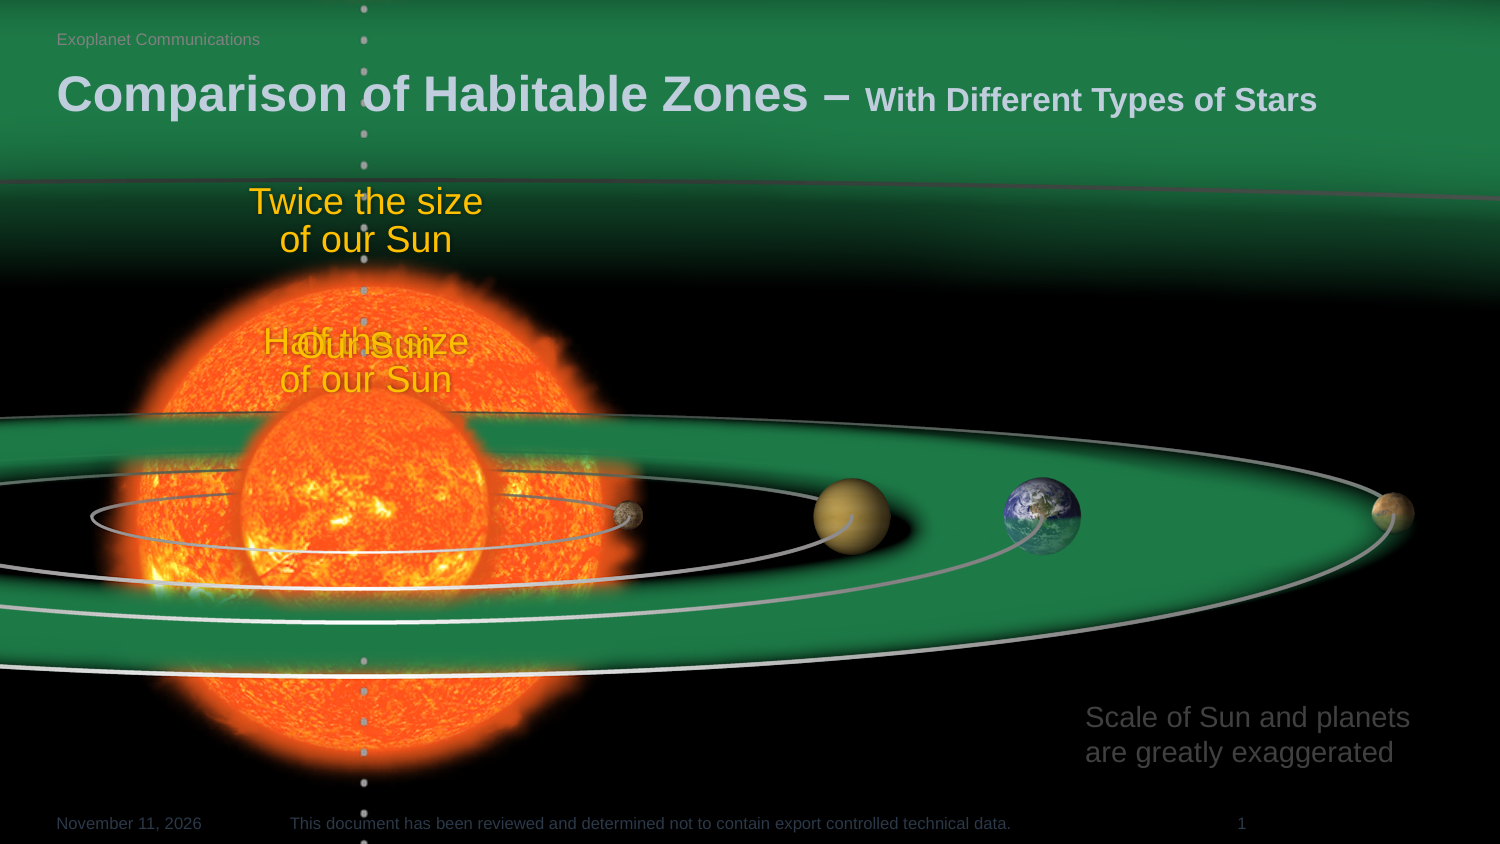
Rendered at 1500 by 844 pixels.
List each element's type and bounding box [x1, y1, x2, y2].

text_box [758, 0, 1500, 114]
picture [0, 0, 1500, 844]
